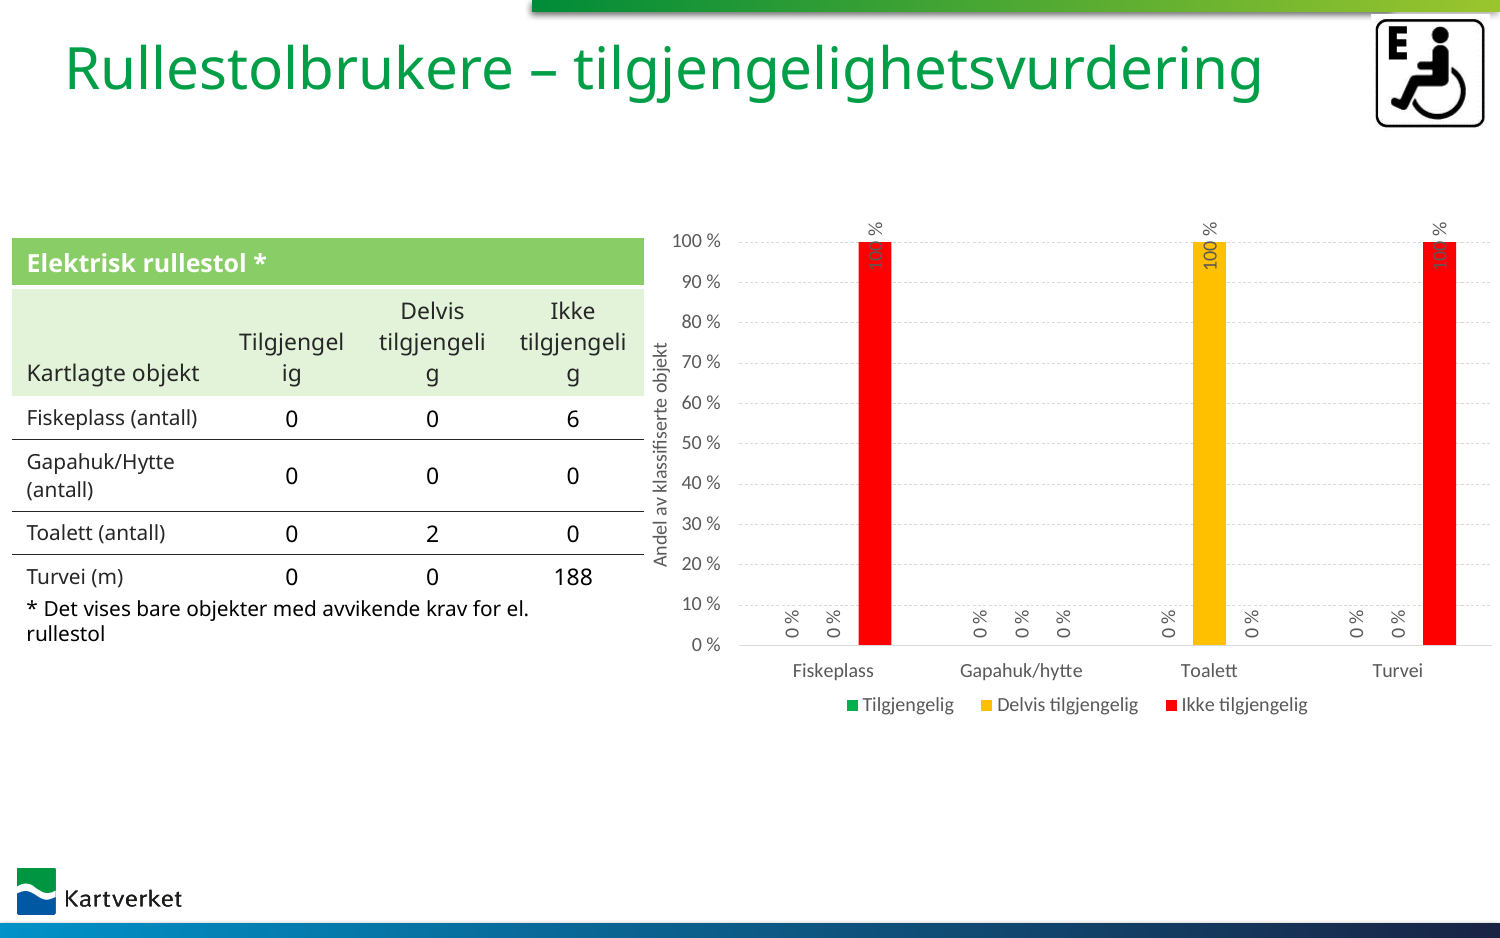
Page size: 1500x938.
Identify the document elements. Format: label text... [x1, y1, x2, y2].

text_box Rullestolbrukere – tilgjengelighetsvurdering [49, 12, 1372, 109]
table_cell 0 [362, 440, 503, 511]
table_cell Delvis tilgjengelig [362, 289, 503, 396]
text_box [1371, 13, 1491, 133]
table_cell Fiskeplass (antall) [12, 396, 222, 439]
table_cell 0 [503, 512, 638, 554]
table_cell Tilgjengelig [222, 289, 362, 396]
table_cell 0 [362, 555, 503, 588]
table_cell 0 [362, 396, 503, 439]
table_header Elektrisk rullestol * [12, 238, 638, 285]
text_box * Det vises bare objekter med avvikende krav for el. rullestol [11, 588, 597, 653]
table_cell Toalett (antall) [12, 512, 222, 554]
table_cell 188 [503, 555, 638, 598]
table_cell Turvei (m) [12, 555, 222, 588]
table_cell Ikke tilgjengelig [503, 289, 638, 396]
table_cell 0 [222, 512, 362, 554]
table_cell Kartlagte objekt [12, 289, 222, 396]
table_cell 0 [222, 396, 362, 439]
table_cell 0 [503, 440, 638, 511]
table_cell Gapahuk/Hytte (antall) [12, 440, 222, 511]
table_cell 6 [503, 396, 638, 439]
table_cell 0 [222, 555, 362, 588]
picture [643, 218, 1500, 728]
table_cell 0 [222, 440, 362, 511]
table_cell 2 [362, 512, 503, 554]
